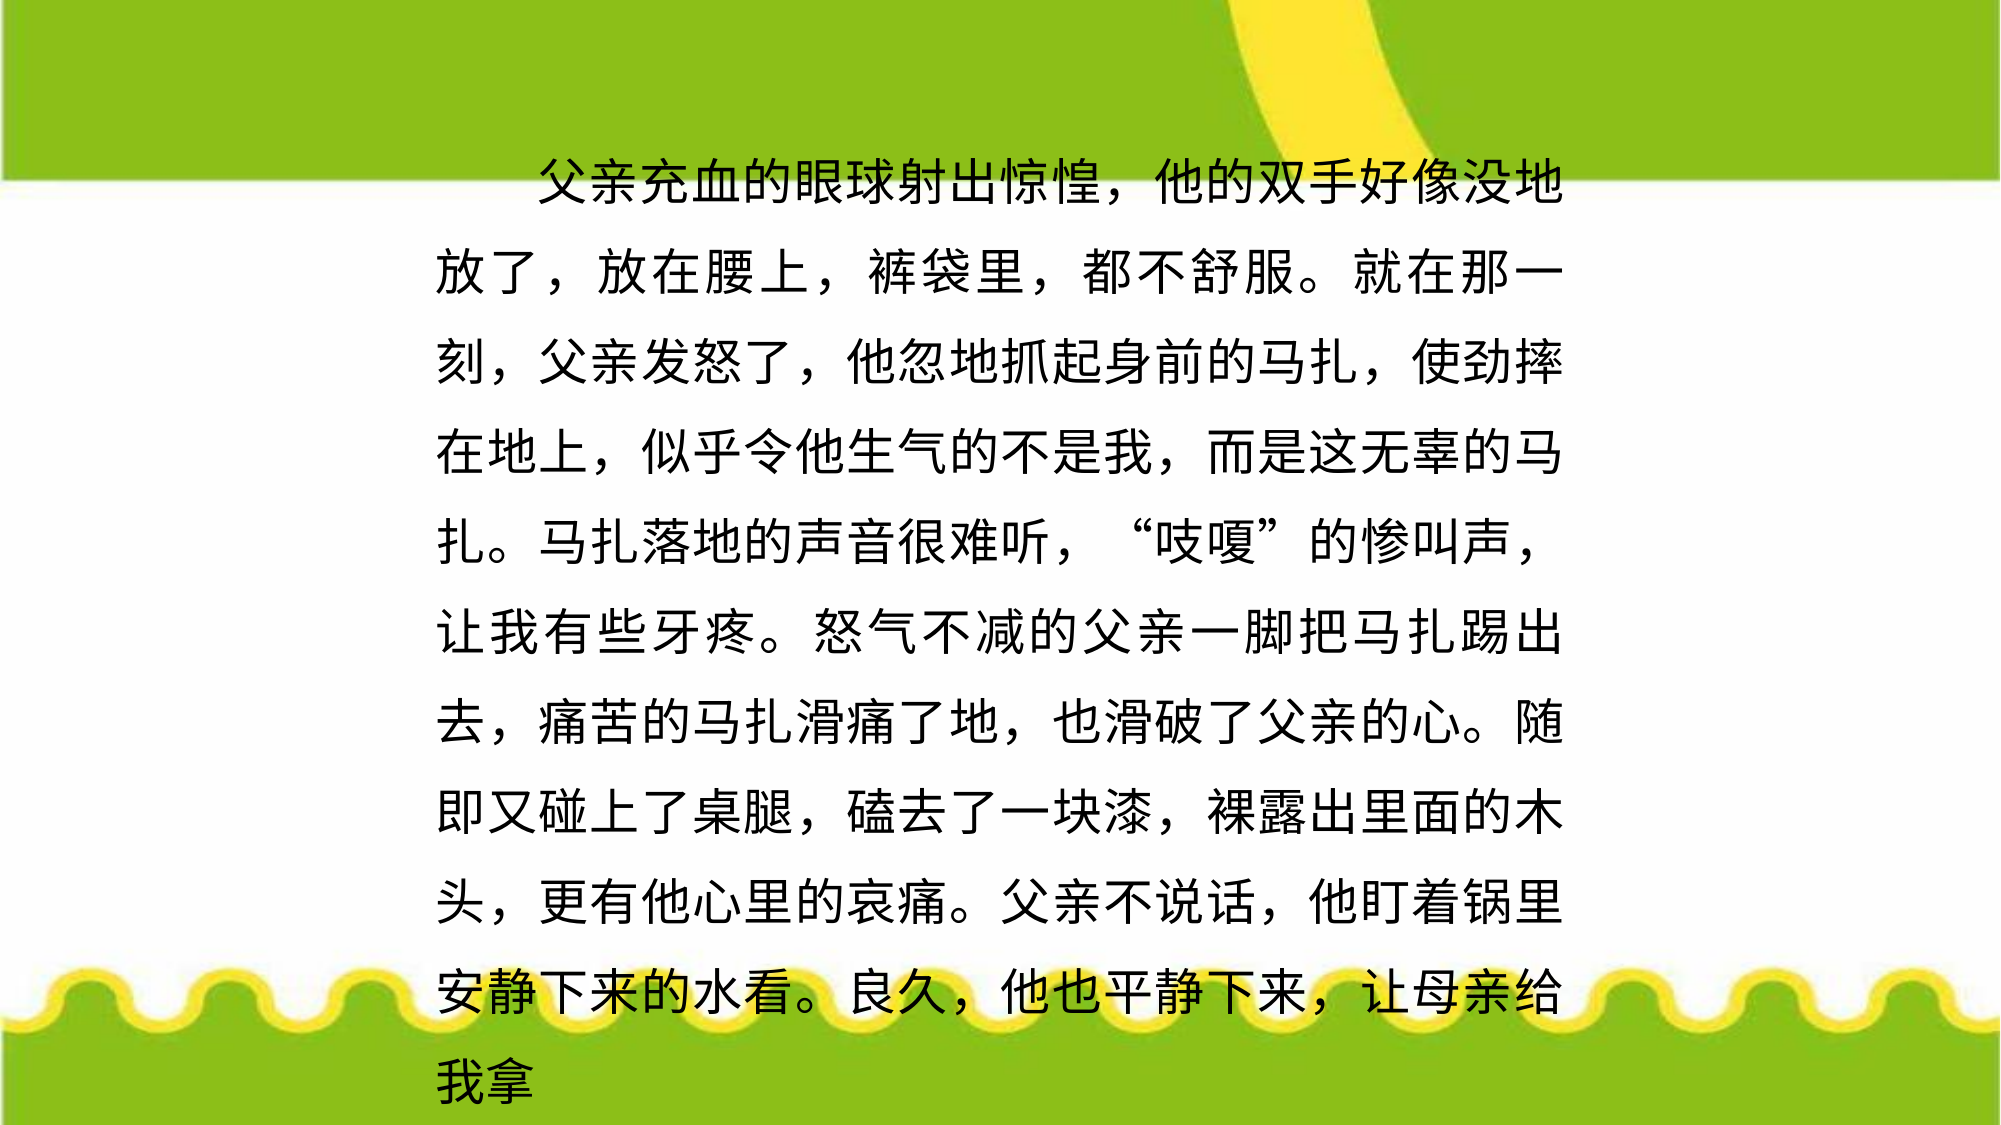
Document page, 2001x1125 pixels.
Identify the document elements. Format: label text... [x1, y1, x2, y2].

picture [0, 0, 2001, 1125]
text_box 父亲充血的眼球射出惊惶，他的双手好像没地放了，放在腰上，裤袋里，都不舒服。就在那一刻，父亲发怒了，他忽地抓起身前的马扎，使劲摔在地上，似乎令他生气的不是我，而是这无辜的马扎。马扎落地的声音很难听，“吱嗄”的惨叫声，让我有些牙疼。怒气不减的父亲一脚把马扎踢出去，痛苦的马扎滑痛了地，也滑破了父亲的心。随即又碰上了桌腿，磕去了一块漆，裸露出里面的木头，更有他心里的哀痛。父亲不说话，他盯着锅里安静下来的水看。良久，他也平静下来，让母亲给我拿 [421, 113, 1579, 1119]
